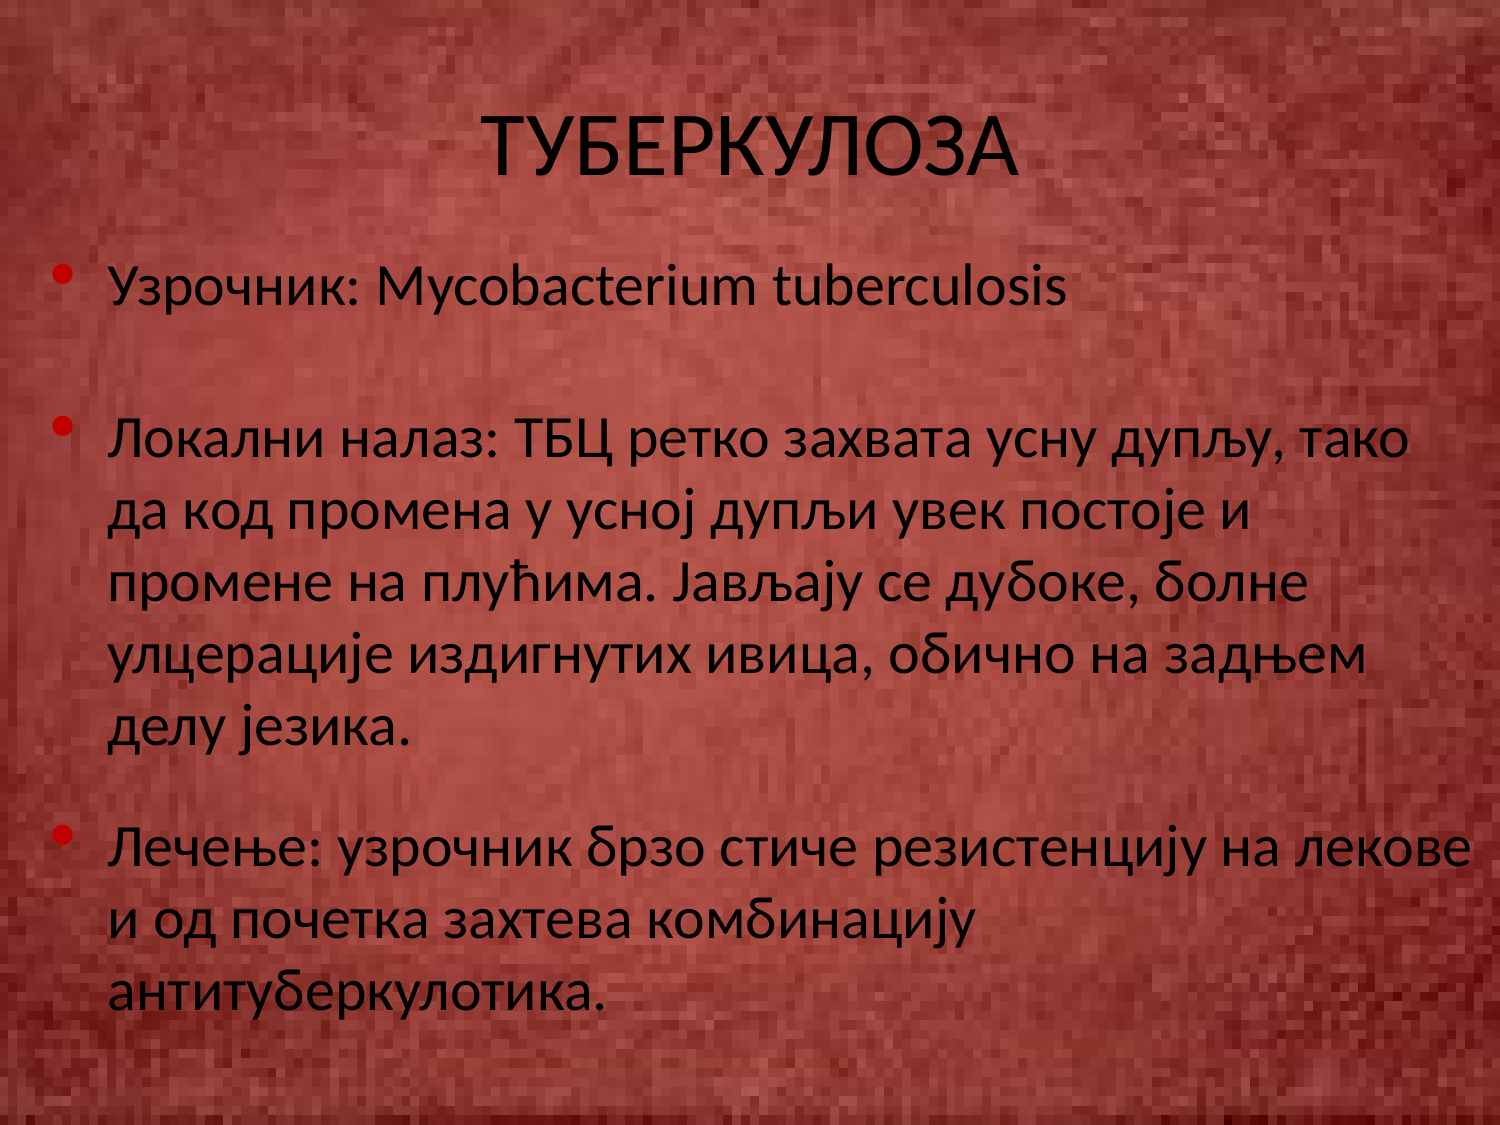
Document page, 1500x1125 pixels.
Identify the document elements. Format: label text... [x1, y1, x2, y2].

title ТУБЕРКУЛОЗА [75, 45, 1425, 233]
picture [0, 0, 1500, 1125]
list Узрочник: Mycobacterium tuberculosis Локални налаз: ТБЦ ретко захвата усну дупљу, тако да код промена у усној дупљи увек постоје и промене на плућима. Јављају се дубоке, болне улцерације издигнутих ивица, обично на задњем делу језика. Лечење: узрочник брзо стиче резистенцију на лекове и од почетка захтева комбинацију антитуберкулотика. [37, 237, 1500, 1030]
